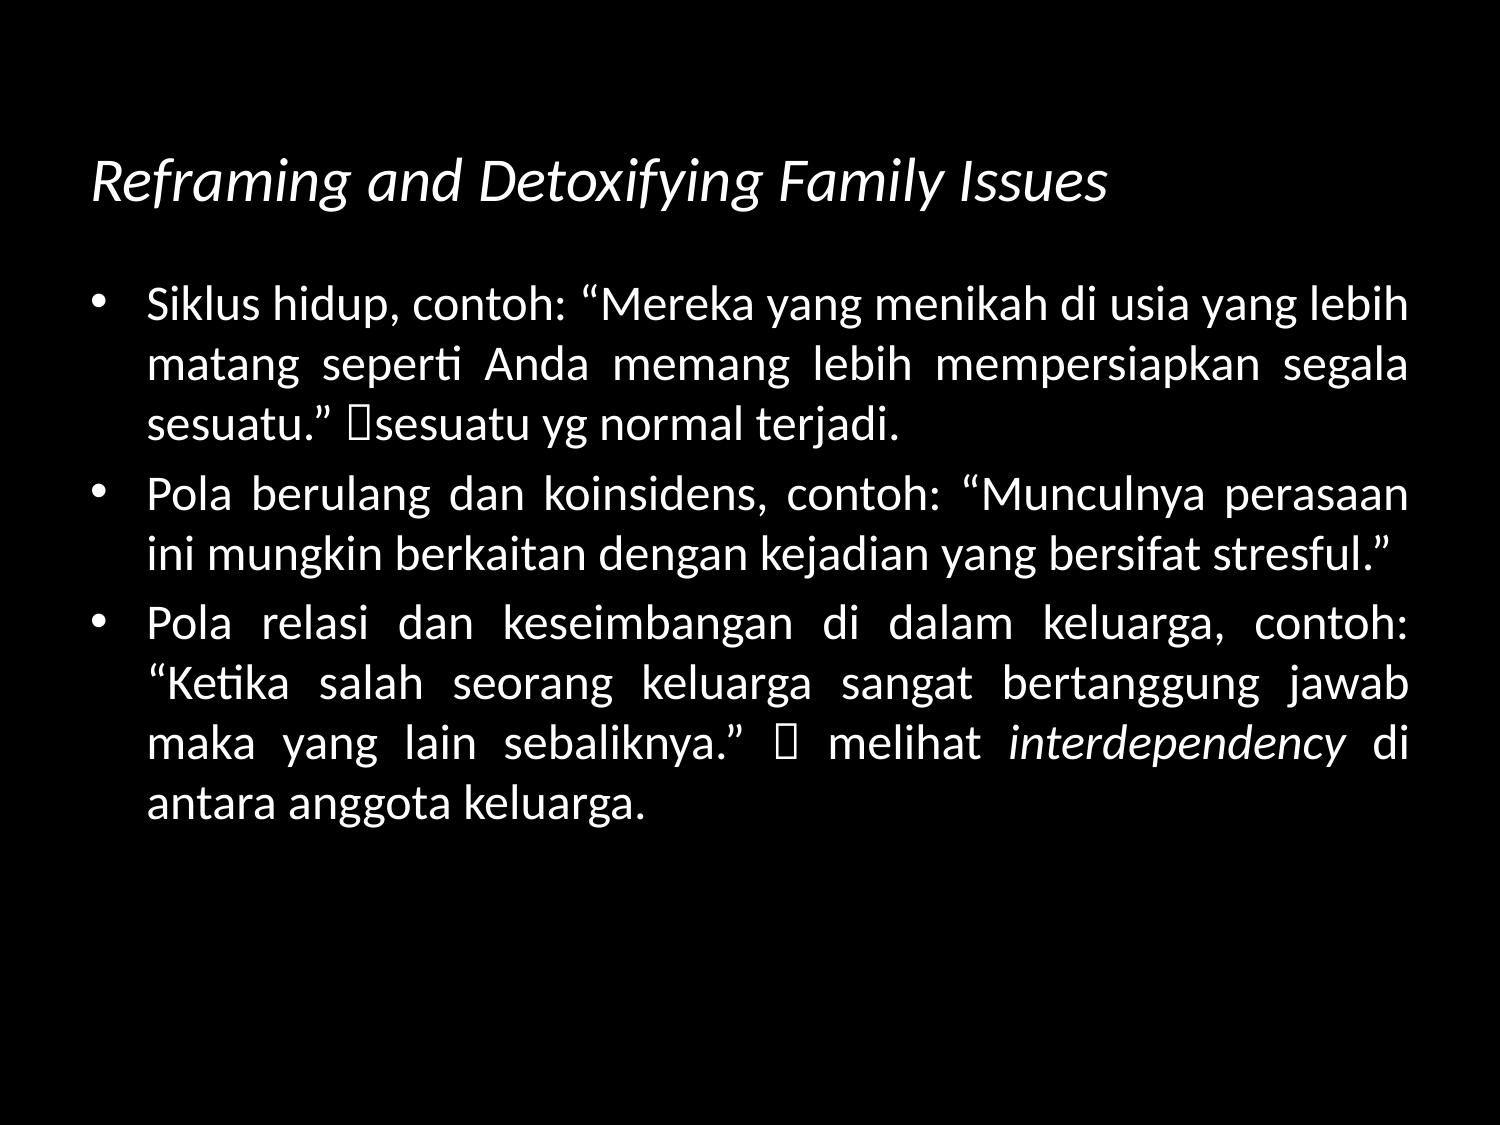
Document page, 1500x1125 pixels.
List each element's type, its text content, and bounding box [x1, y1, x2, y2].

title Reframing and Detoxifying Family Issues [75, 45, 1425, 233]
list Siklus hidup, contoh: “Mereka yang menikah di usia yang lebih matang seperti Anda memang lebih mempersiapkan segala sesuatu.” sesuatu yg normal terjadi. Pola berulang dan koinsidens, contoh: “Munculnya perasaan ini mungkin berkaitan dengan kejadian yang bersifat stresful.” Pola relasi dan keseimbangan di dalam keluarga, contoh: “Ketika salah seorang keluarga sangat bertanggung jawab maka yang lain sebaliknya.”  melihat interdependency di antara anggota keluarga. [75, 262, 1425, 1005]
